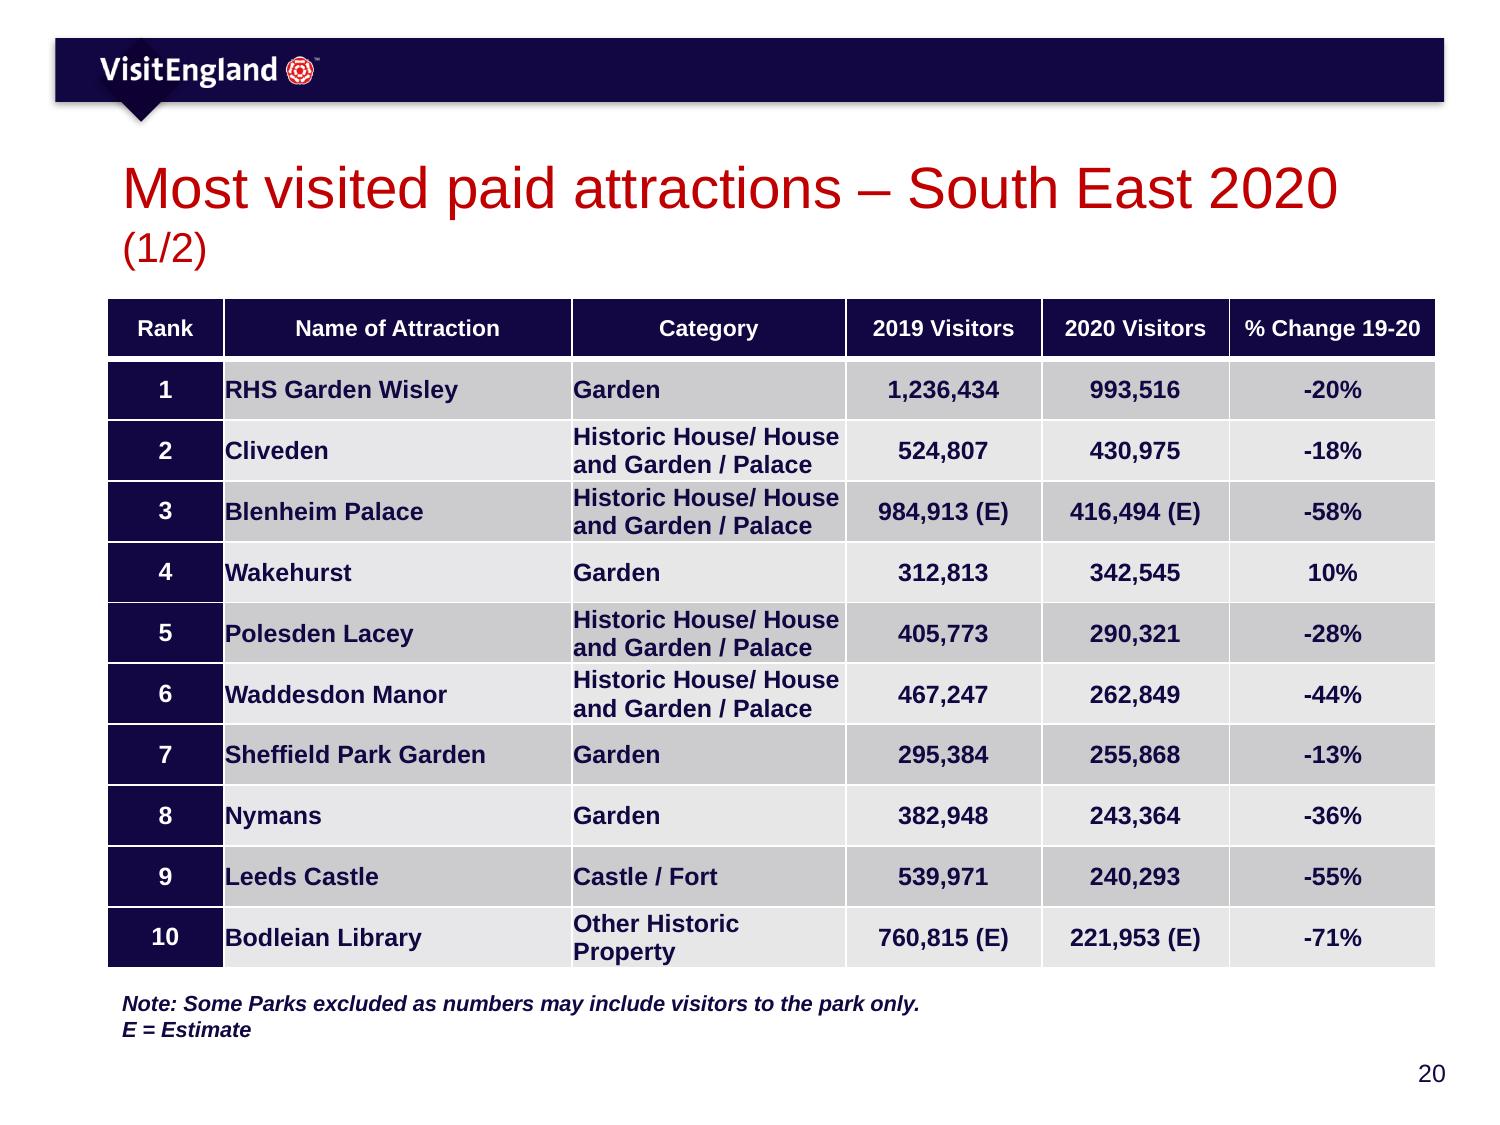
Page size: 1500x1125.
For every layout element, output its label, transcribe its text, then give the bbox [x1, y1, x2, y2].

table_cell 10% [1230, 543, 1435, 602]
table_cell Historic House/ House and Garden / Palace [573, 664, 845, 723]
table_header Rank [108, 299, 223, 356]
table_cell 539,971 [847, 847, 1041, 906]
table_cell -20% [1230, 362, 1435, 419]
table_cell 262,849 [1043, 664, 1229, 723]
table_header % Change 19-20 [1230, 299, 1435, 356]
table_cell Waddesdon Manor [225, 664, 571, 723]
table_cell -13% [1230, 725, 1435, 784]
table_cell 430,975 [1043, 421, 1229, 480]
table_cell 342,545 [1043, 543, 1229, 602]
table_cell Nymans [225, 786, 571, 845]
table_cell 2 [108, 421, 223, 480]
table_cell Blenheim Palace [225, 482, 571, 541]
table_cell 290,321 [1043, 603, 1229, 662]
table_cell Wakehurst [225, 543, 571, 602]
table_header Name of Attraction [225, 299, 571, 356]
table_cell 243,364 [1043, 786, 1229, 845]
table_cell Other Historic Property [573, 908, 845, 967]
table_cell Bodleian Library [225, 908, 571, 967]
table_cell -55% [1230, 847, 1435, 906]
table_cell 416,494 (E) [1043, 482, 1229, 541]
table_cell -36% [1230, 786, 1435, 845]
table_cell 7 [108, 725, 223, 784]
table_cell -44% [1230, 664, 1435, 723]
table_cell 1,236,434 [847, 362, 1041, 419]
picture [95, 56, 322, 88]
table_header 2020 Visitors [1043, 299, 1229, 356]
table_cell 382,948 [847, 786, 1041, 845]
table_cell 221,953 (E) [1043, 908, 1229, 967]
table_cell Polesden Lacey [225, 603, 571, 662]
table_cell 10 [108, 908, 223, 967]
table_cell 405,773 [847, 603, 1041, 662]
table_cell Garden [573, 725, 845, 784]
table_cell 993,516 [1043, 362, 1229, 419]
table_cell RHS Garden Wisley [225, 362, 571, 419]
table_cell 467,247 [847, 664, 1041, 723]
table_cell 240,293 [1043, 847, 1229, 906]
title Most visited paid attractions – South East 2020 (1/2) [107, 143, 1445, 276]
table_cell Leeds Castle [225, 847, 571, 906]
table_cell 312,813 [847, 543, 1041, 602]
table_cell 295,384 [847, 725, 1041, 784]
table_cell Historic House/ House and Garden / Palace [573, 421, 845, 480]
text_box Note: Some Parks excluded as numbers may include visitors to the park only. E = Estimate [107, 982, 1405, 1050]
table_cell 8 [108, 786, 223, 845]
table_cell -28% [1230, 603, 1435, 662]
table_cell Garden [573, 362, 845, 419]
table_cell Castle / Fort [573, 847, 845, 906]
table_cell -71% [1230, 908, 1435, 967]
table_cell 984,913 (E) [847, 482, 1041, 541]
table_header Category [573, 299, 845, 356]
table_cell Historic House/ House and Garden / Palace [573, 482, 845, 541]
table_cell Garden [573, 543, 845, 602]
table_cell Sheffield Park Garden [225, 725, 571, 784]
table_cell Garden [573, 786, 845, 845]
table_cell 524,807 [847, 421, 1041, 480]
table_cell Historic House/ House and Garden / Palace [573, 603, 845, 662]
table_cell 9 [108, 847, 223, 906]
table_cell 3 [108, 482, 223, 541]
table_cell 6 [108, 664, 223, 723]
table_header 2019 Visitors [847, 299, 1041, 356]
table_cell Cliveden [225, 421, 571, 480]
table_cell 255,868 [1043, 725, 1229, 784]
table_cell -58% [1230, 482, 1435, 541]
table_cell 4 [108, 543, 223, 602]
table_cell 760,815 (E) [847, 908, 1041, 967]
table_cell 1 [108, 362, 223, 419]
table_cell -18% [1230, 421, 1435, 480]
table_cell 5 [108, 603, 223, 662]
